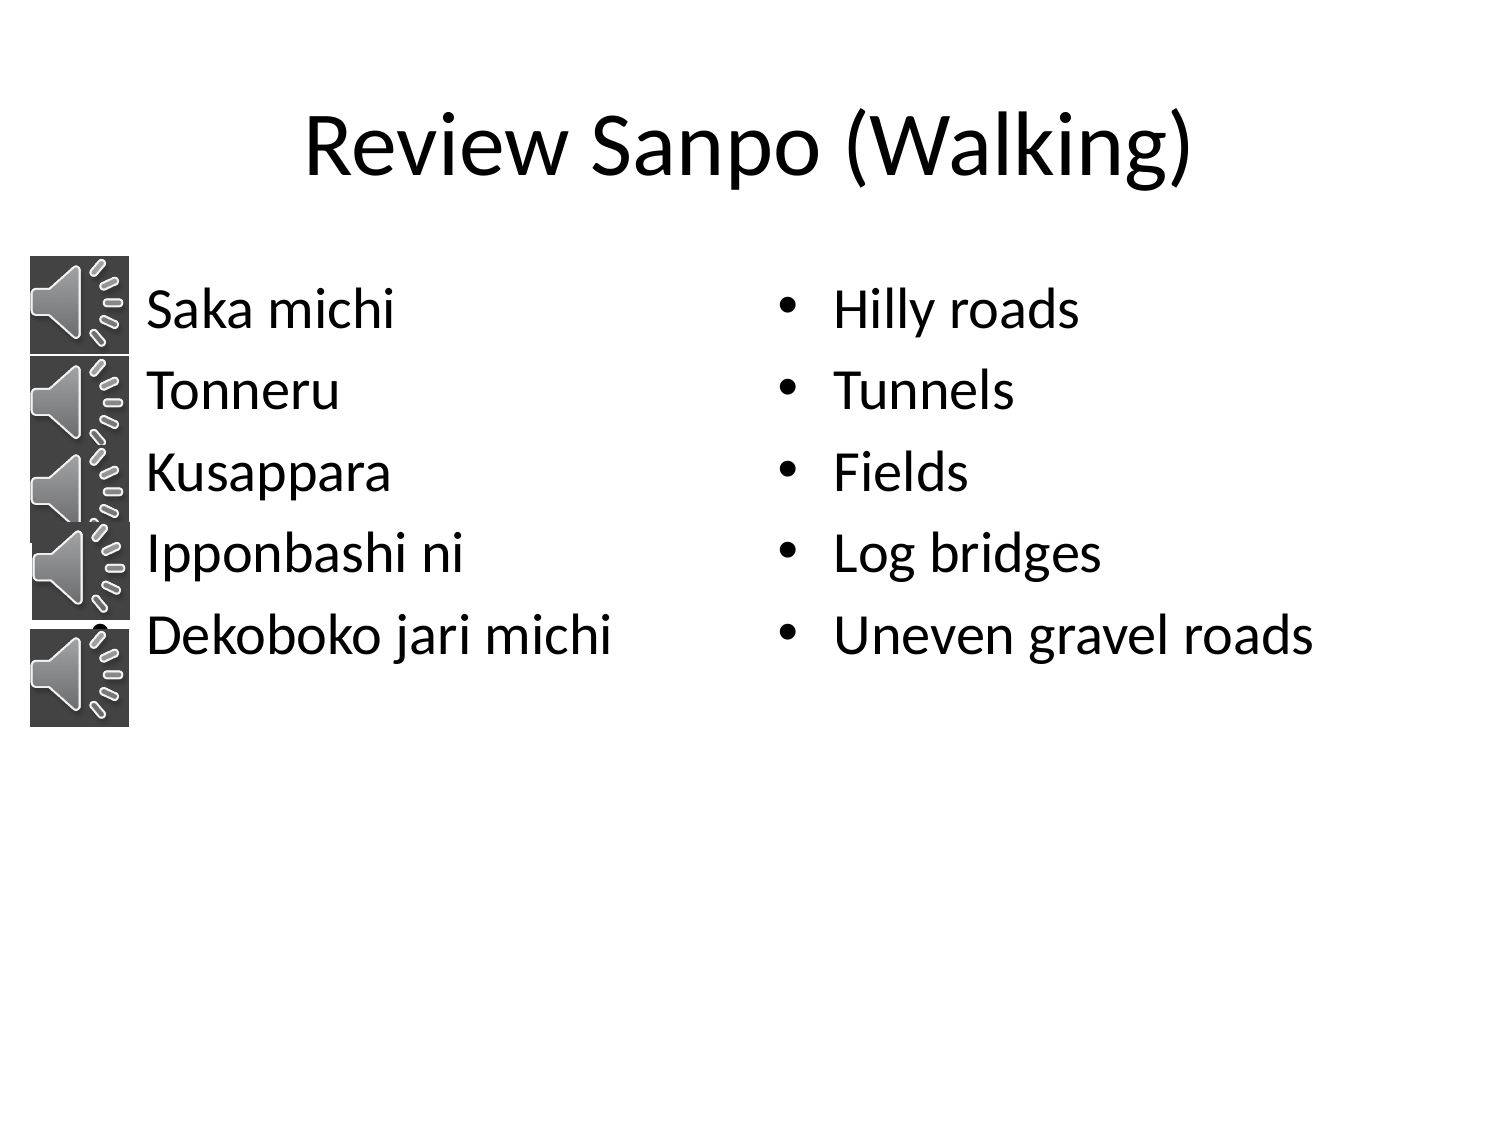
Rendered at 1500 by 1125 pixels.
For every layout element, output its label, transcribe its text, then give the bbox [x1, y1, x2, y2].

picture [29, 255, 132, 622]
title Review Sanpo (Walking) [75, 45, 1425, 233]
list Hilly roads Tunnels Fields Log bridges Uneven gravel roads [762, 262, 1425, 1005]
list Saka michi Tonneru Kusappara Ipponbashi ni Dekoboko jari michi [75, 262, 738, 1005]
picture [29, 627, 130, 729]
